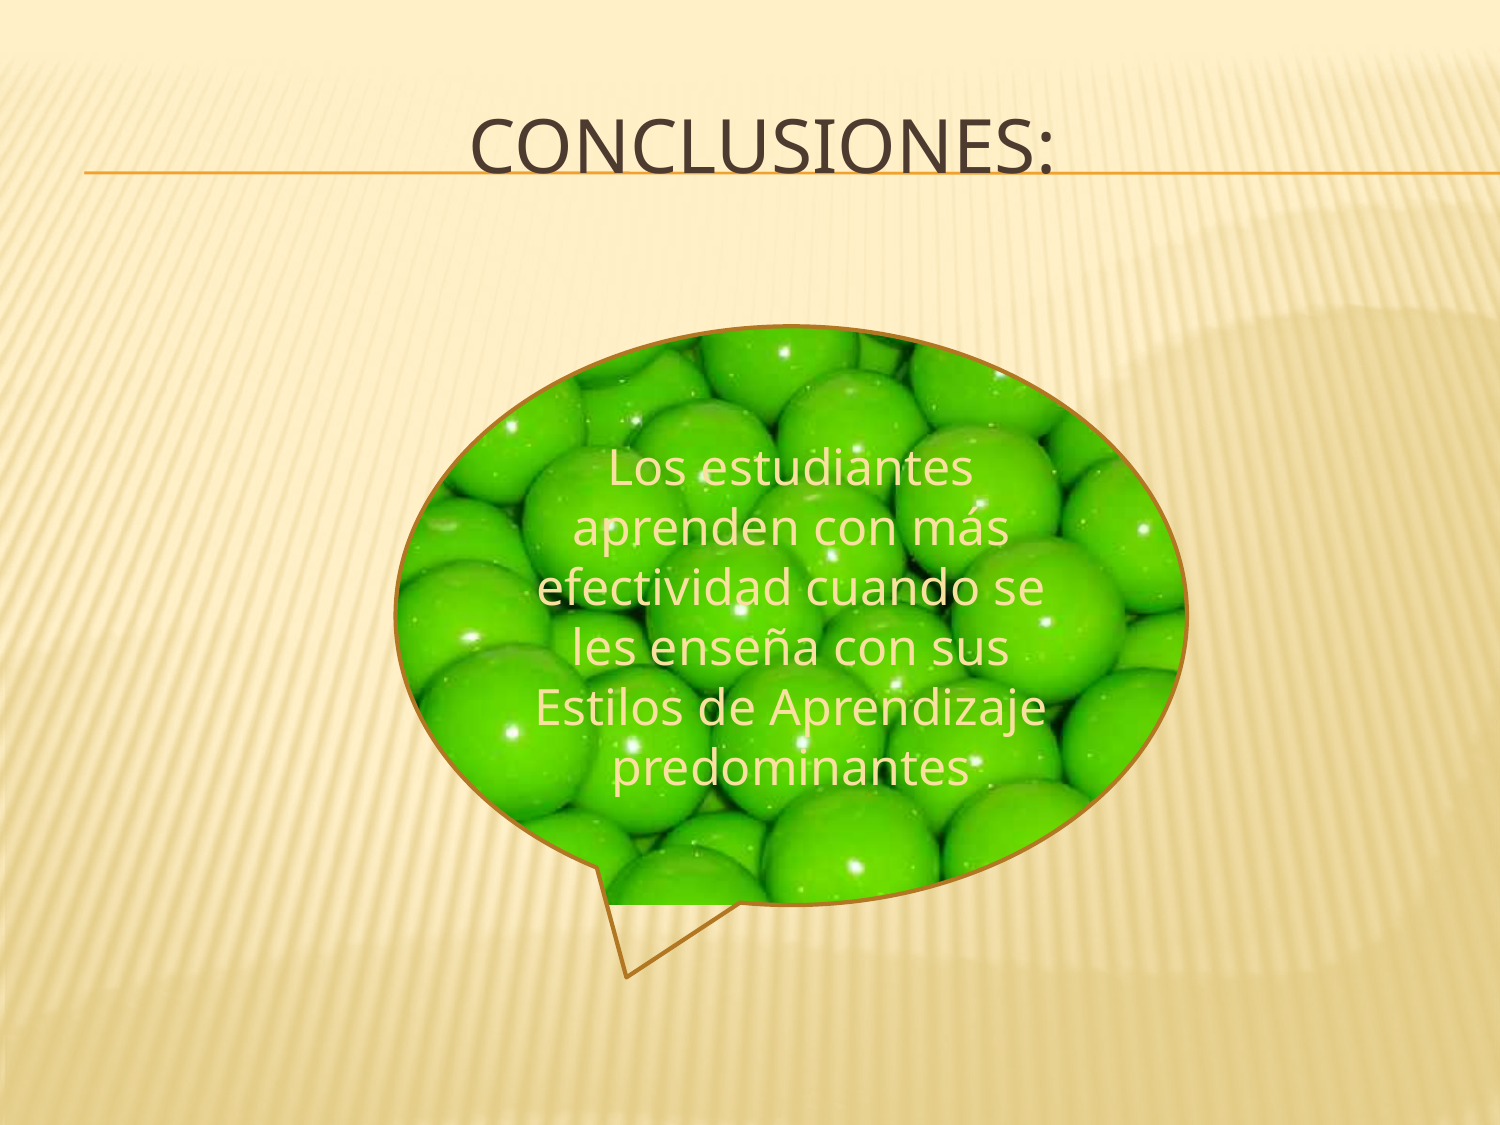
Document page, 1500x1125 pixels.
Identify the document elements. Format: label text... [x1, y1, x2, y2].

text_box Los estudiantes aprenden con más efectividad cuando se les enseña con sus Estilos de Aprendizaje predominantes [393, 324, 1190, 980]
title Conclusiones: [50, 75, 1475, 213]
